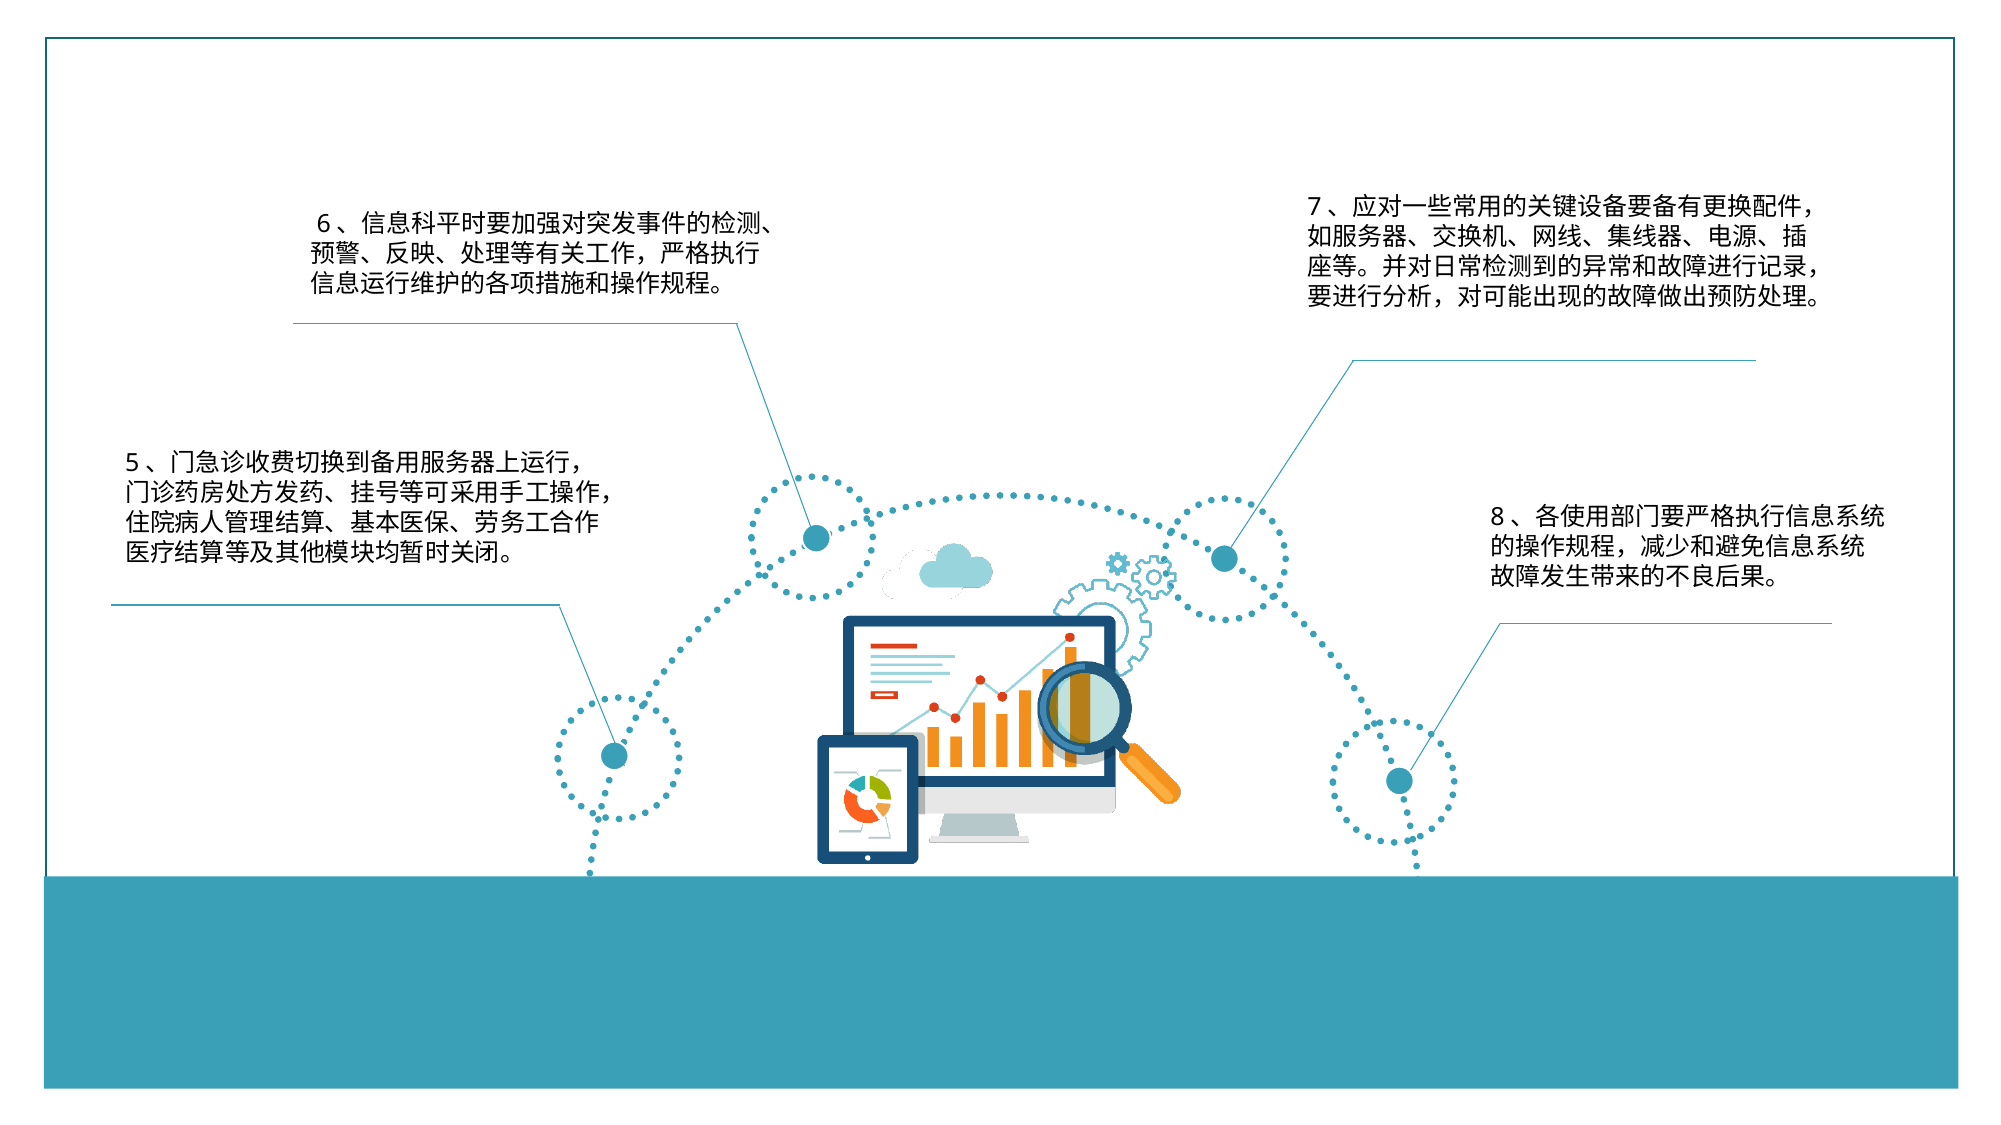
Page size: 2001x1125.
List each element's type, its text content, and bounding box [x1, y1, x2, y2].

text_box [1410, 623, 1500, 771]
text_box [557, 697, 680, 820]
text_box 6、信息科平时要加强对突发事件的检测、预警、反映、处理等有关工作，严格执行信息运行维护的各项措施和操作规程。 [295, 200, 786, 305]
text_box [750, 528, 785, 592]
text_box [1332, 720, 1455, 843]
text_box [736, 323, 812, 528]
text_box 5、门急诊收费切换到备用服务器上运行，门诊药房处方发药、挂号等可采用手工操作，住院病人管理结算、基本医保、劳务工合作医疗结算等及其他模块均暂时关闭。 [110, 439, 626, 574]
text_box [1215, 595, 1418, 875]
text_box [559, 606, 625, 766]
text_box 8、各使用部门要严格执行信息系统的操作规程，减少和避免信息系统故障发生带来的不良后果。 [1475, 493, 1905, 599]
picture [785, 421, 1215, 1029]
text_box [589, 573, 785, 875]
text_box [1230, 360, 1354, 548]
text_box [1215, 498, 1287, 621]
text_box [43, 875, 1959, 1090]
text_box 7、应对一些常用的关键设备要备有更换配件，如服务器、交换机、网线、集线器、电源、插座等。并对日常检测到的异常和故障进行记录，要进行分析，对可能出现的故障做出预防处理。 [1292, 182, 1827, 318]
